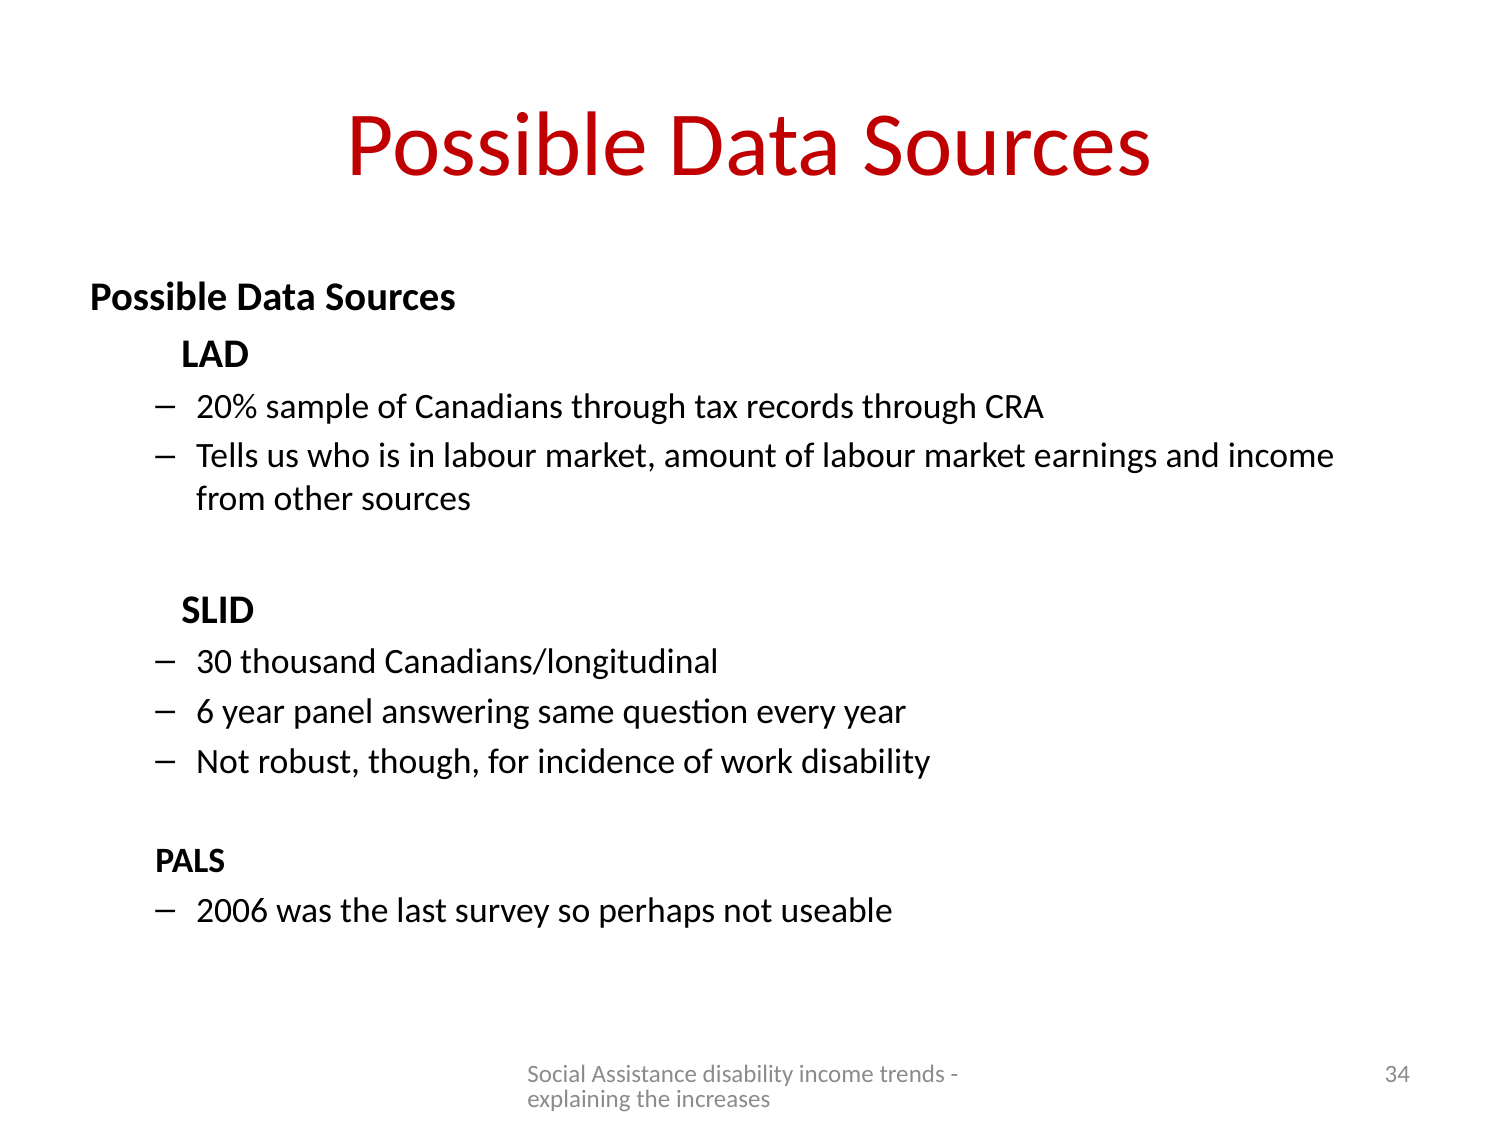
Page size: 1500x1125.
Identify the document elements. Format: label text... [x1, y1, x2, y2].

title Possible Data Sources [75, 45, 1425, 233]
slide_number 34 [1074, 1042, 1425, 1103]
footer Social Assistance disability income trends - explaining the increases [512, 1042, 988, 1103]
list Possible Data Sources LAD 20% sample of Canadians through tax records through CRA Tells us who is in labour market, amount of labour market earnings and income from other sources SLID 30 thousand Canadians/longitudinal 6 year panel answering same question every year Not robust, though, for incidence of work disability PALS 2006 was the last survey so perhaps not useable [75, 262, 1425, 1005]
